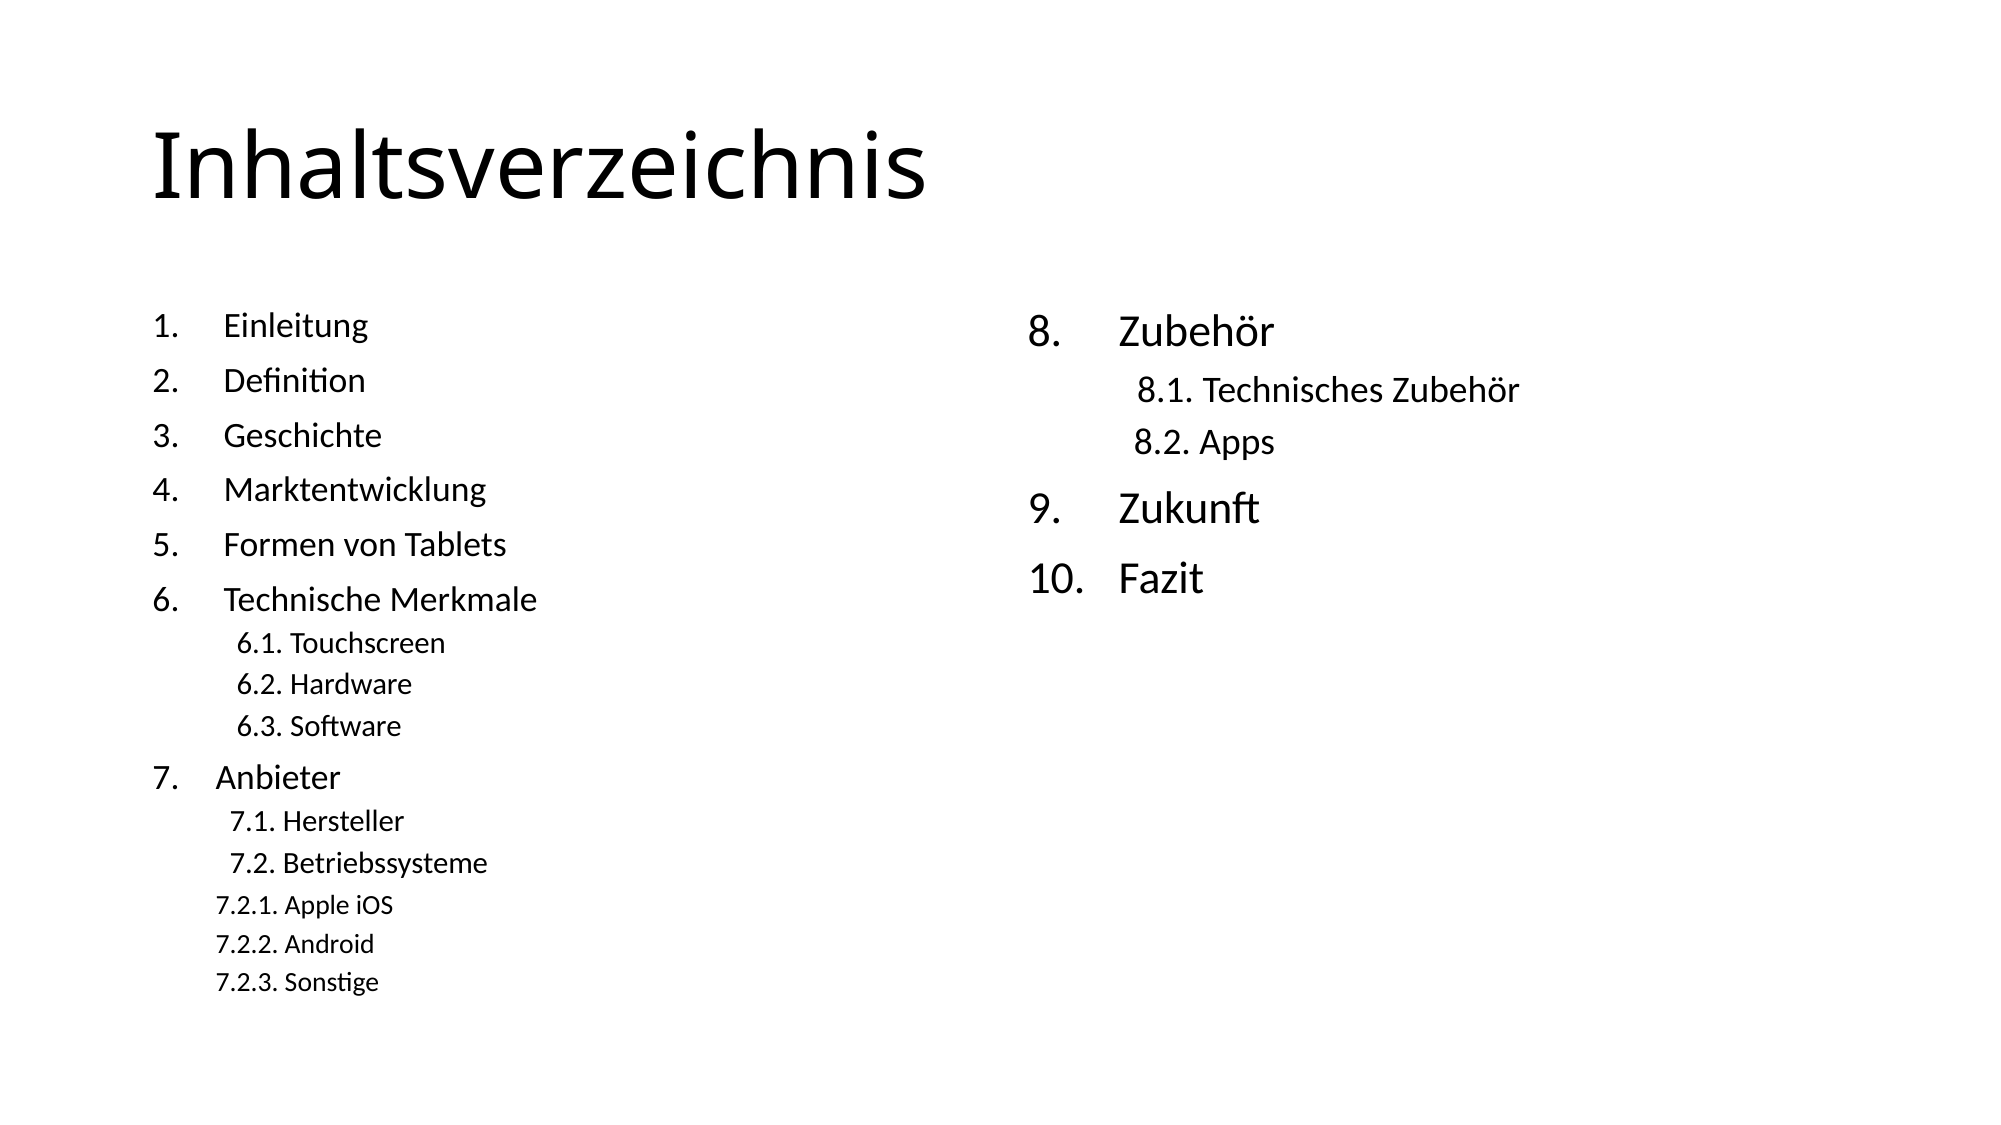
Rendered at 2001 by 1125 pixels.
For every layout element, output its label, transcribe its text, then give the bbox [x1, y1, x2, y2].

list Zubehör 8.1. Technisches Zubehör 8.2. Apps Zukunft Fazit [1012, 299, 1863, 1014]
list Einleitung Definition Geschichte Marktentwicklung Formen von Tablets Technische Merkmale 6.1. Touchscreen 6.2. Hardware 6.3. Software Anbieter 7.1. Hersteller 7.2. Betriebssysteme 7.2.1. Apple iOS 7.2.2. Android 7.2.3. Sonstige [137, 299, 988, 1014]
title Inhaltsverzeichnis [137, 59, 1863, 278]
